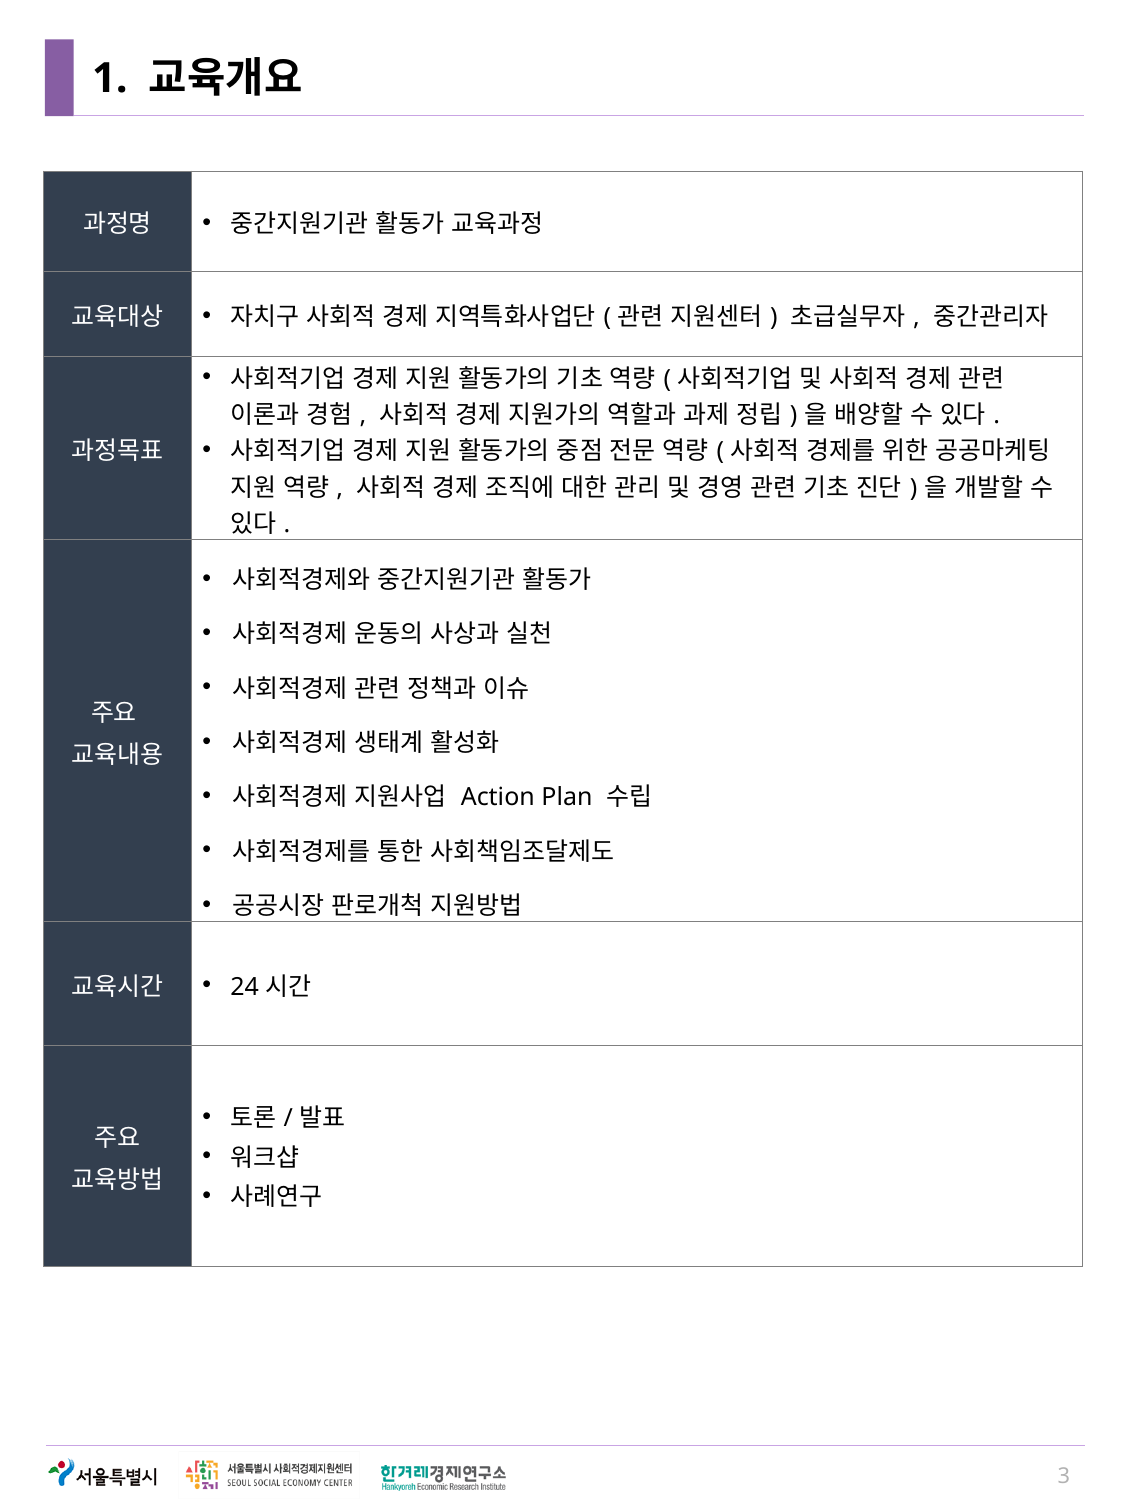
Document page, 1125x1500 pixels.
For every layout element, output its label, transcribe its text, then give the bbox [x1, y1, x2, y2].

picture [48, 1457, 157, 1486]
table_cell 24시간 [192, 922, 1082, 1045]
slide_number 3 [832, 1436, 1086, 1500]
table_cell 사회적기업 경제 지원 활동가의 기초 역량(사회적기업 및 사회적 경제 관련 이론과 경험, 사회적 경제 지원가의 역할과 과제 정립)을 배양할 수 있다. 사회적기업 경제 지원 활동가의 중점 전문 역량(사회적 경제를 위한 공공마케팅 지원 역량, 사회적 경제 조직에 대한 관리 및 경영 관련 기초 진단)을 개발할 수 있다. [192, 357, 1082, 539]
table_cell 주요 교육방법 [44, 1046, 191, 1266]
table_cell 교육대상 [44, 272, 191, 356]
title 1. 교육개요 [77, 49, 1034, 110]
table_cell 과정목표 [44, 357, 191, 539]
table_cell 토론/발표 워크샵 사례연구 [192, 1046, 1082, 1266]
picture [381, 1465, 506, 1491]
table_header 중간지원기관 활동가 교육과정 [192, 172, 1082, 271]
table_cell 사회적경제와 중간지원기관 활동가 사회적경제 운동의 사상과 실천 사회적경제 관련 정책과 이슈 사회적경제 생태계 활성화 사회적경제 지원사업 Action Plan 수립 사회적경제를 통한 사회책임조달제도 공공시장 판로개척 지원방법 [192, 540, 1082, 921]
table_header 과정명 [44, 172, 191, 271]
table_cell 자치구 사회적 경제 지역특화사업단(관련 지원센터) 초급실무자, 중간관리자 [192, 272, 1082, 356]
table_cell 주요 교육내용 [44, 540, 191, 921]
picture [178, 1451, 360, 1499]
table_cell 교육시간 [44, 922, 191, 1045]
